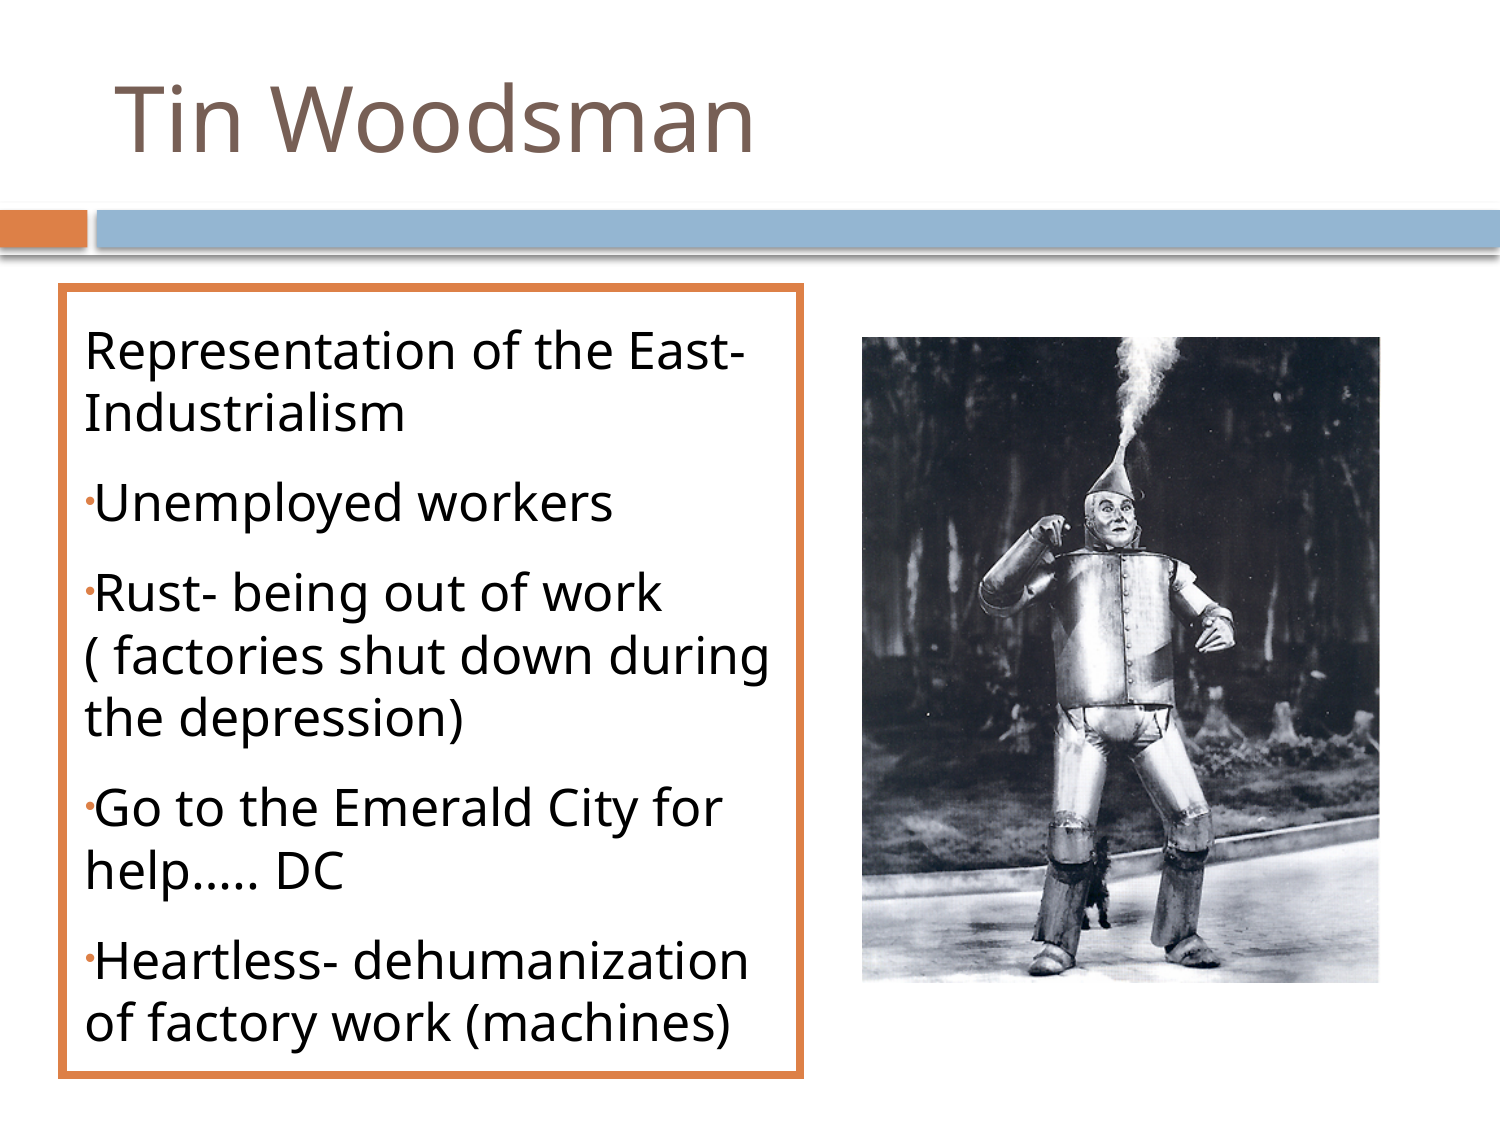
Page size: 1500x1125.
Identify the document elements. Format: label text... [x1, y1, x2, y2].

picture [862, 337, 1381, 983]
list Representation of the East- Industrialism Unemployed workers Rust- being out of work ( factories shut down during the depression) Go to the Emerald City for help….. DC Heartless- dehumanization of factory work (machines) [58, 283, 804, 1079]
title Tin Woodsman [99, 44, 1425, 188]
